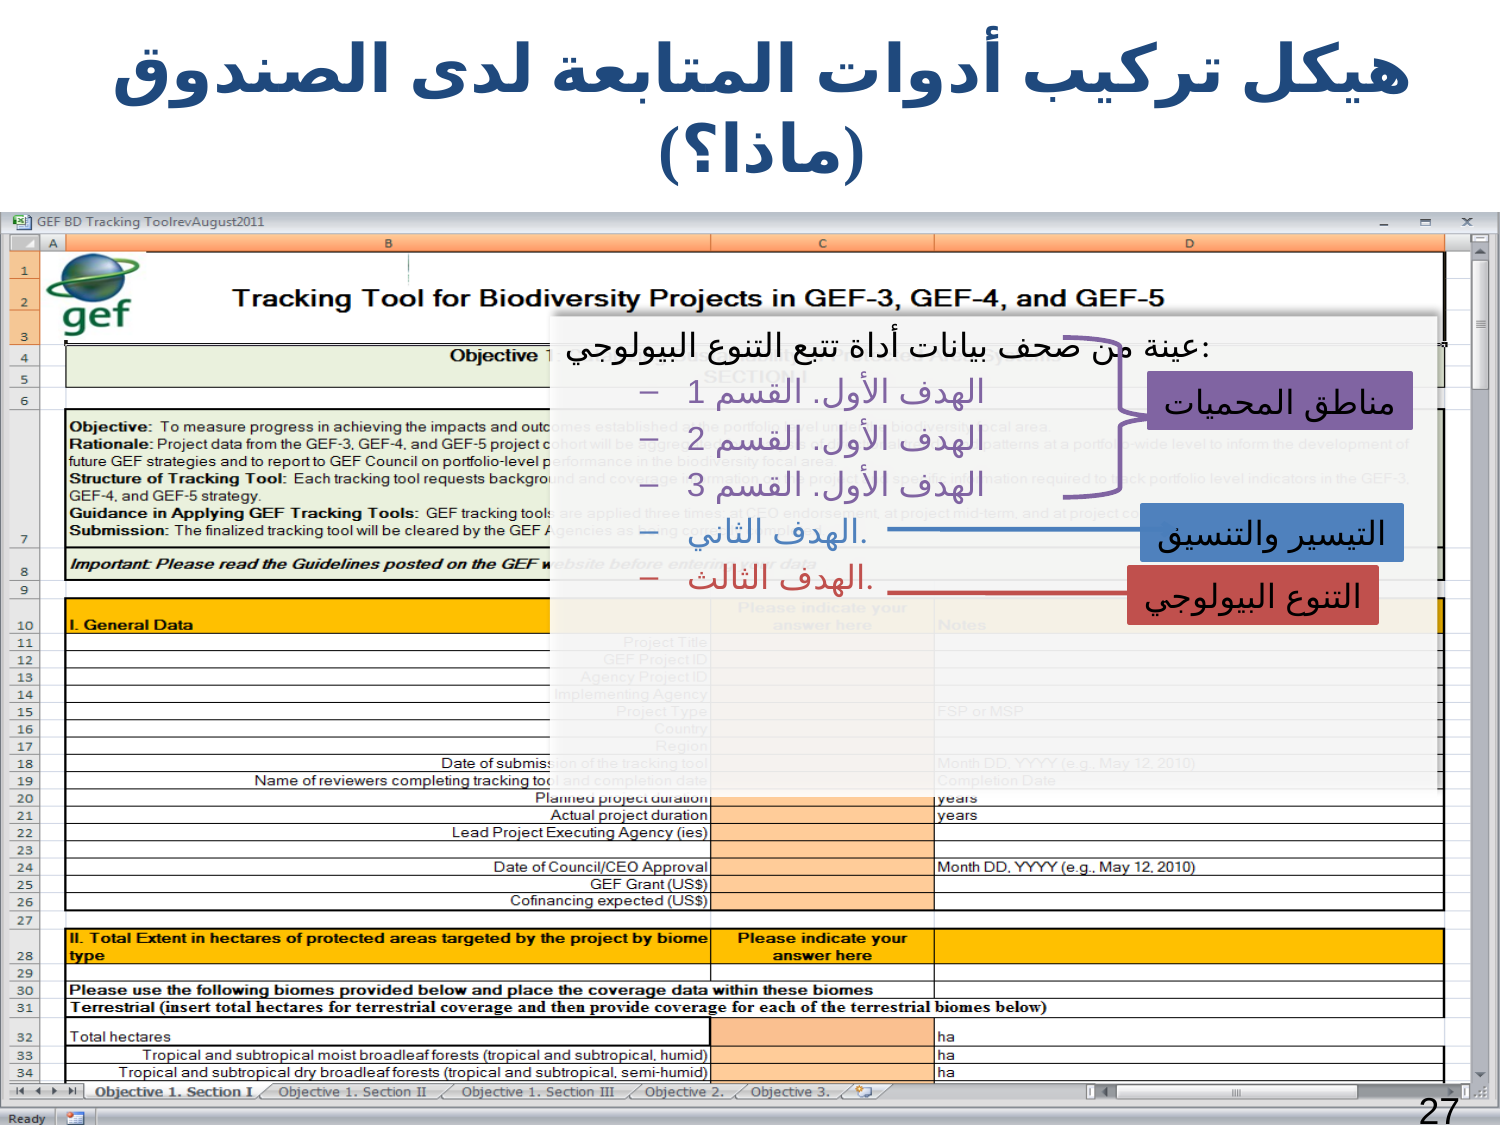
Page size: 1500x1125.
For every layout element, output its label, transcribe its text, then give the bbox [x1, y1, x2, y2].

title هيكل تركيب أدوات المتابعة لدى الصندوق (ماذا؟) [37, 12, 1488, 201]
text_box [887, 337, 1383, 624]
picture [0, 212, 1500, 1125]
